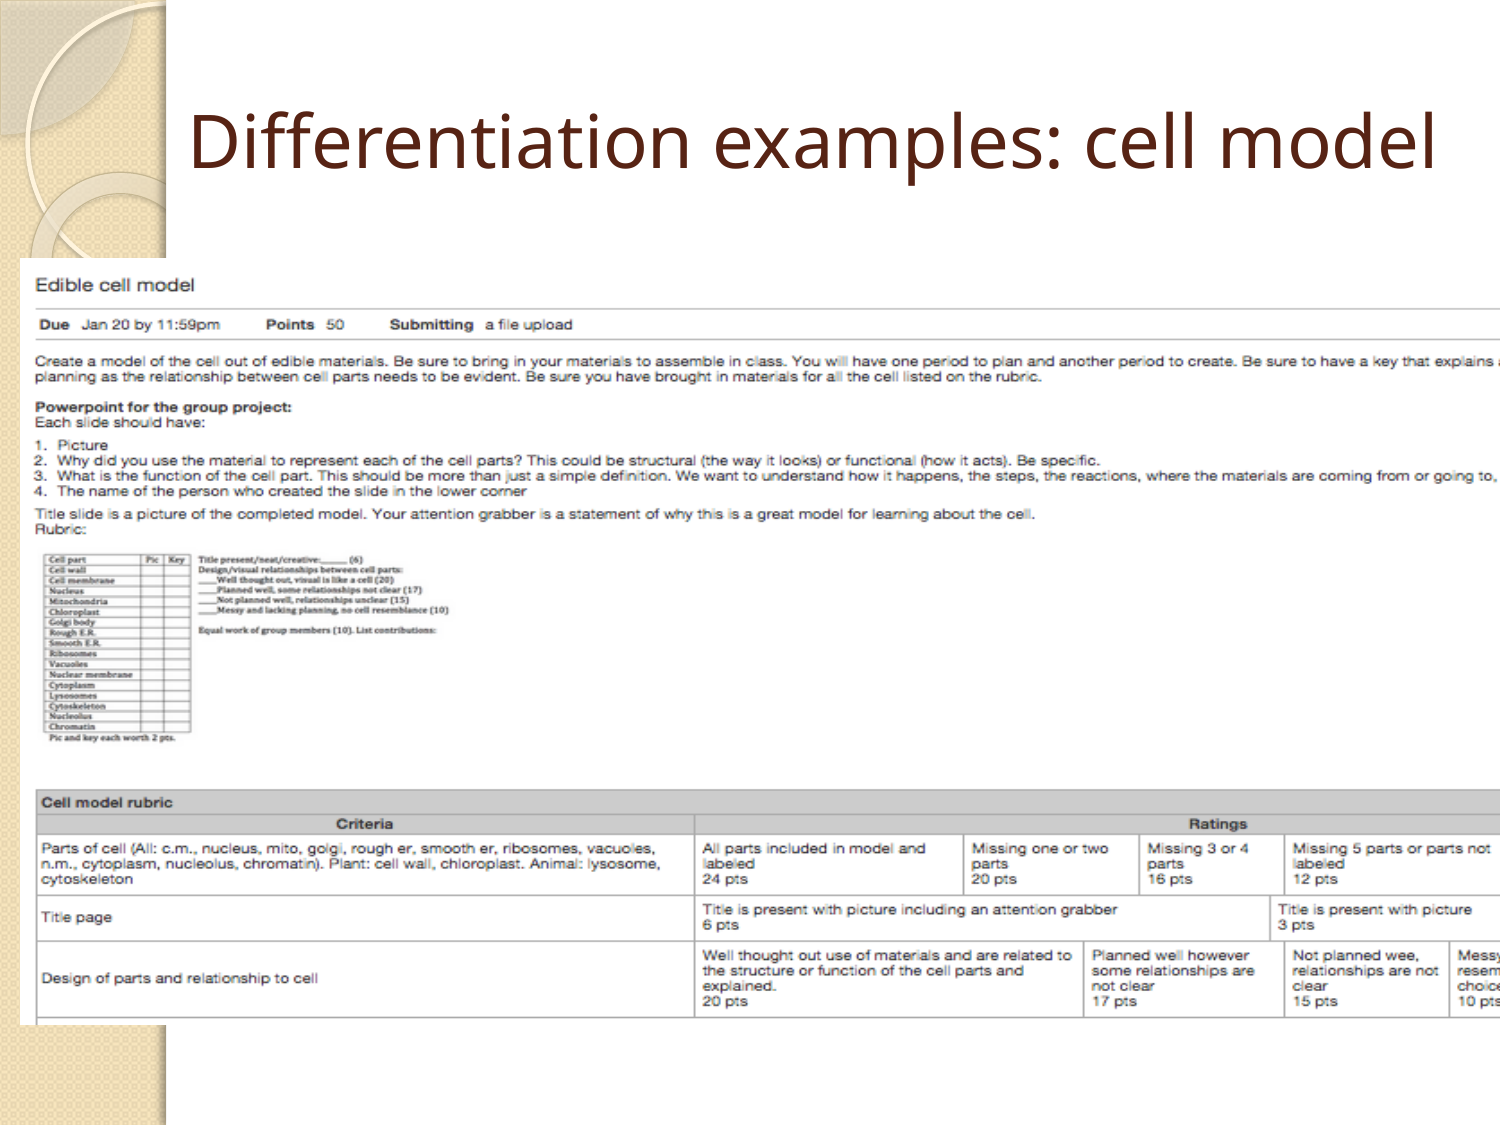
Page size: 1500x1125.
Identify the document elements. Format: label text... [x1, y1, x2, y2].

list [0, 237, 1500, 1026]
title Differentiation examples: cell model [172, 45, 1466, 233]
